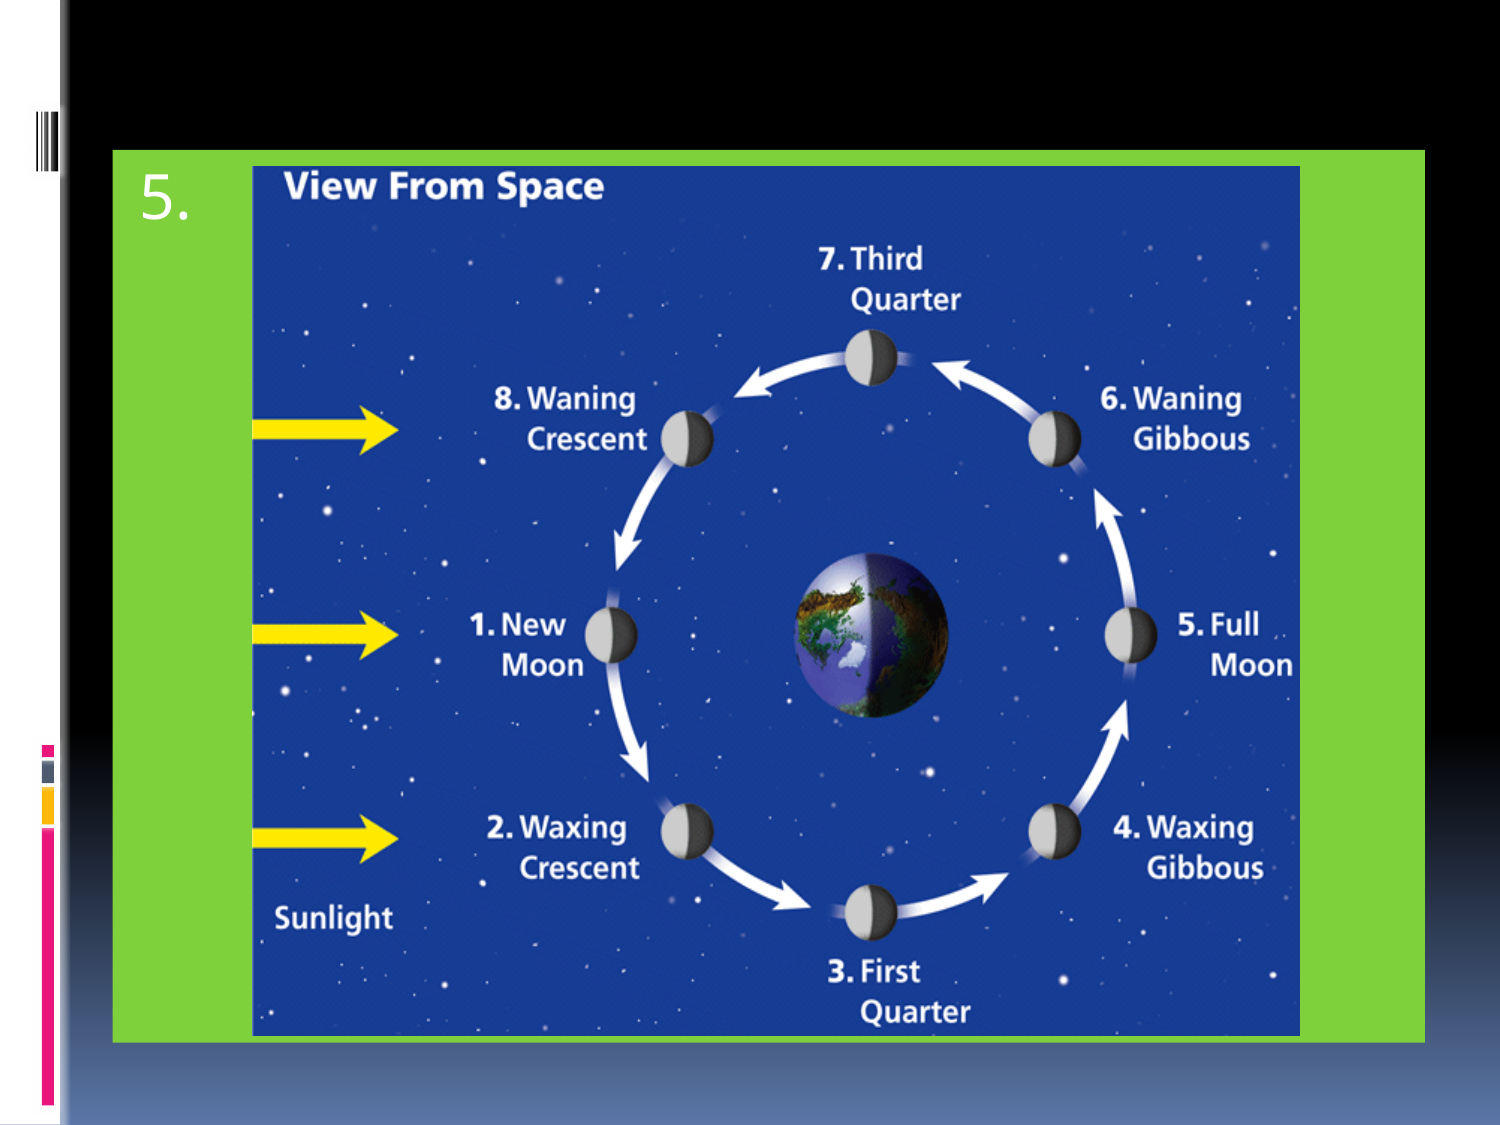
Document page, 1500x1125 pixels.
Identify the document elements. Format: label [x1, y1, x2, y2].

list [112, 149, 1426, 1044]
